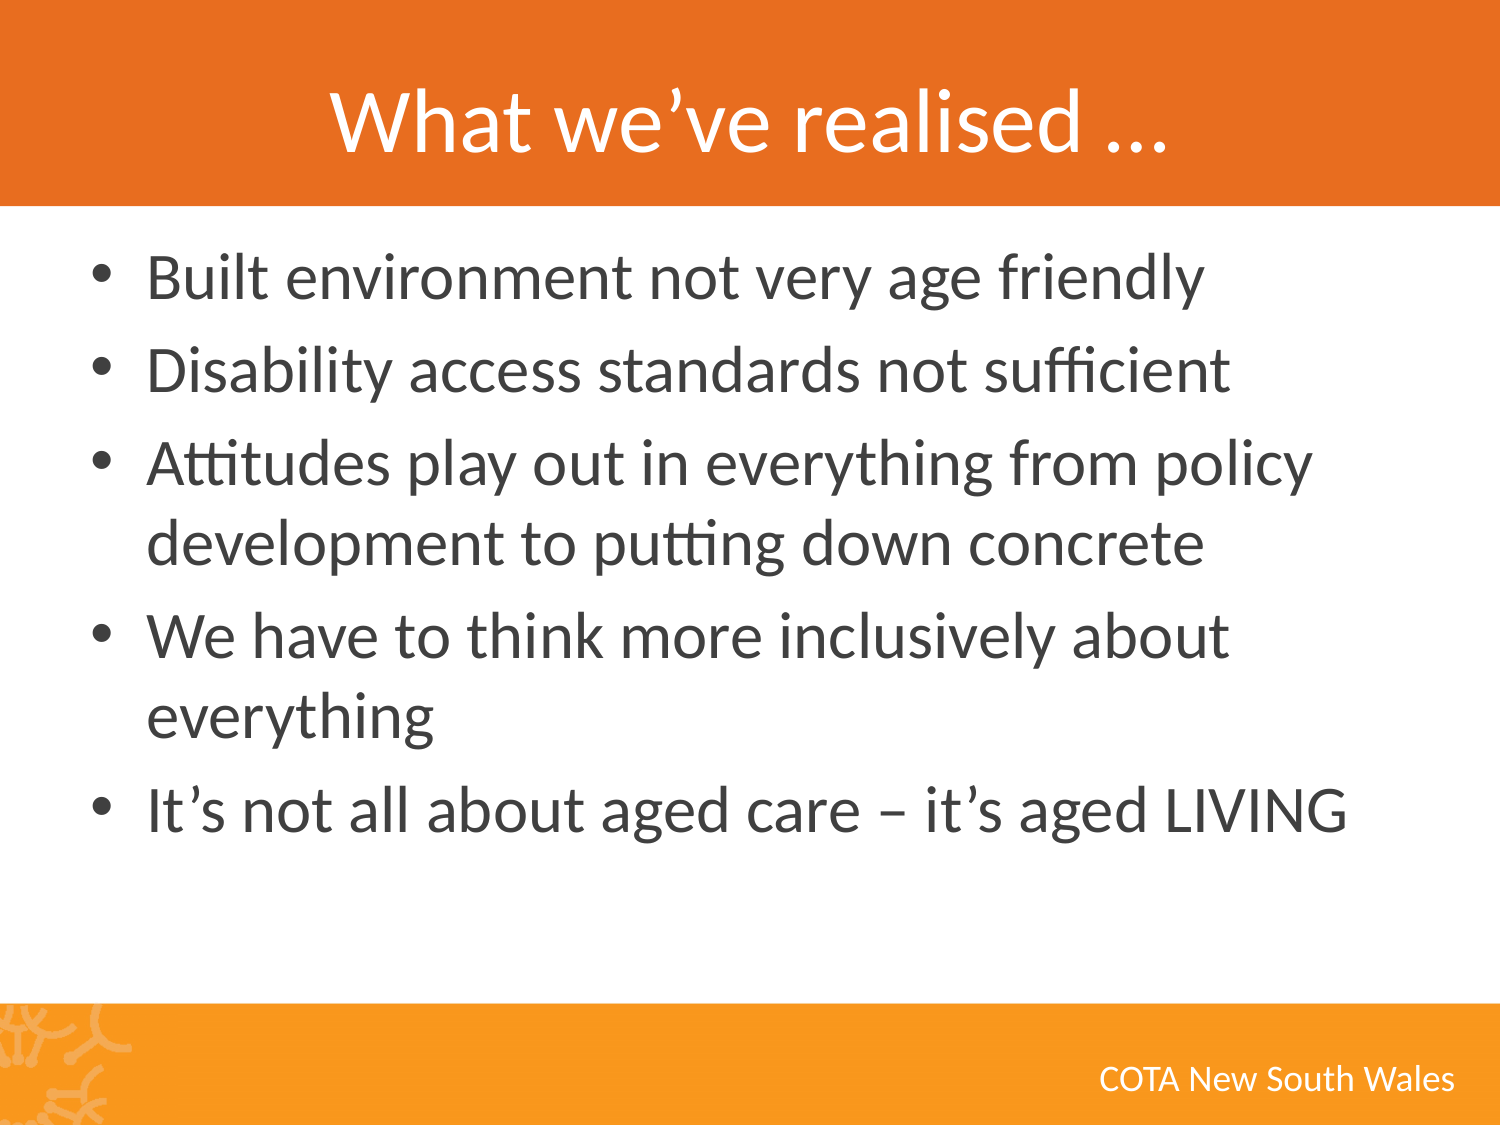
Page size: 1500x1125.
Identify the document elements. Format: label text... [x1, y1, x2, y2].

picture [0, 1002, 1500, 1125]
list Built environment not very age friendly Disability access standards not sufficient Attitudes play out in everything from policy development to putting down concrete We have to think more inclusively about everything It’s not all about aged care – it’s aged LIVING [75, 224, 1425, 975]
title What we’ve realised … [0, 0, 1500, 233]
